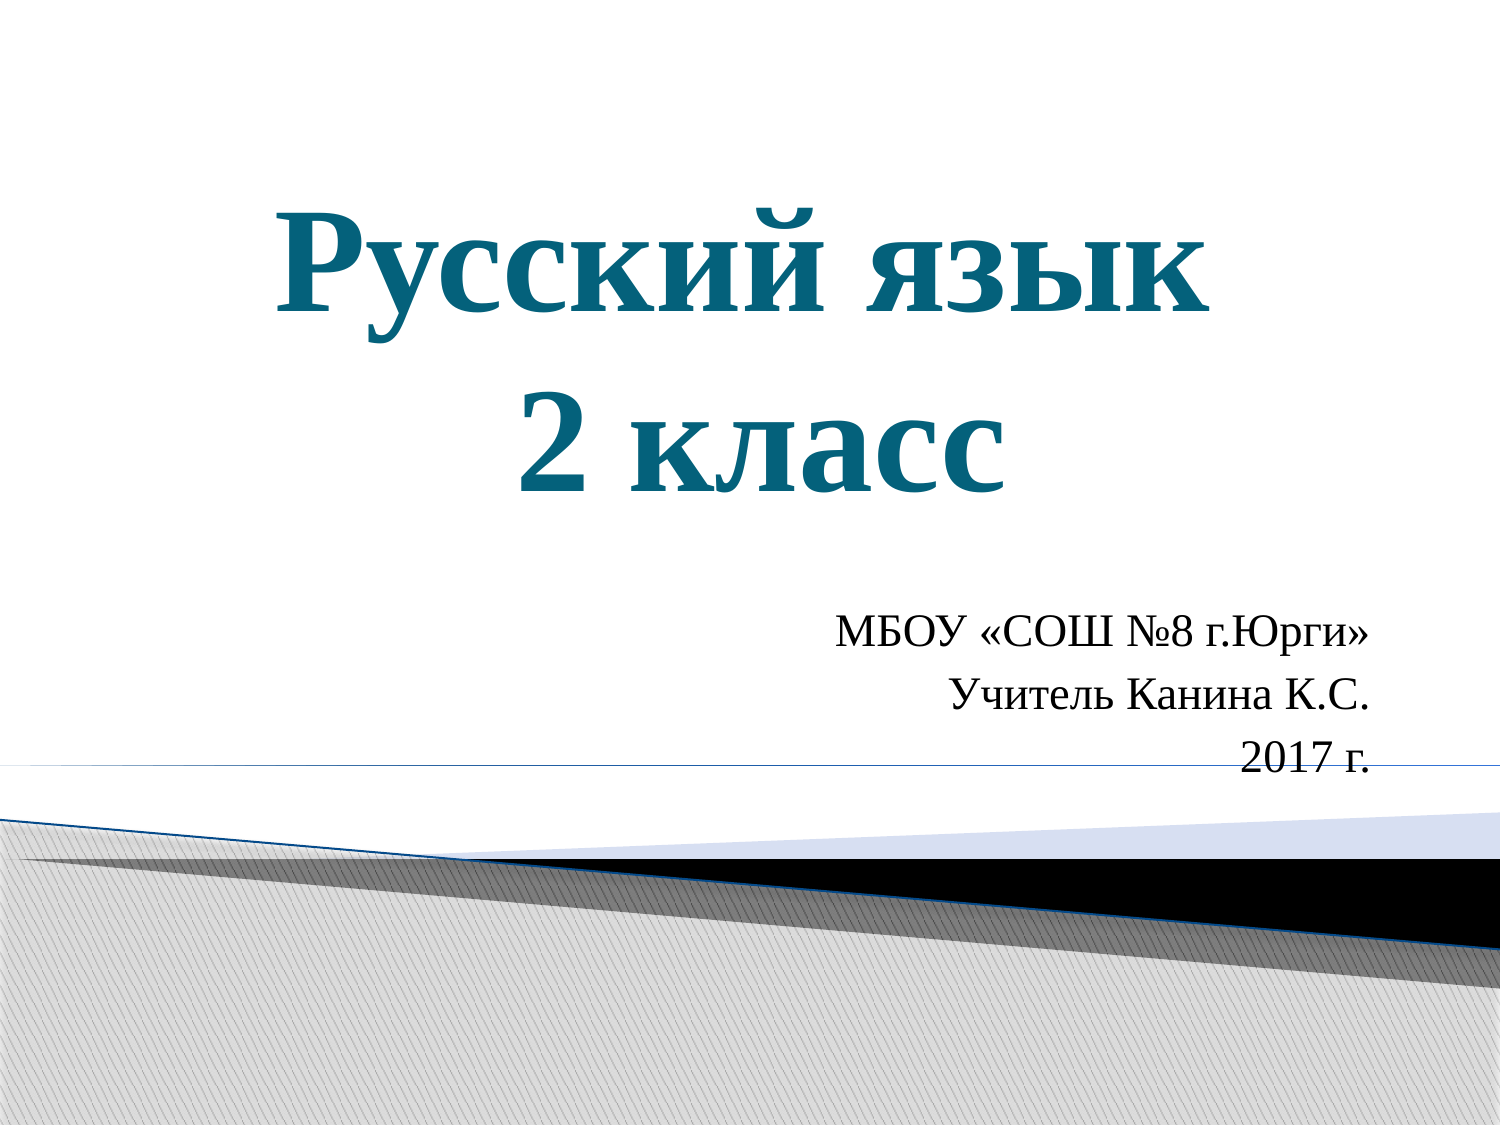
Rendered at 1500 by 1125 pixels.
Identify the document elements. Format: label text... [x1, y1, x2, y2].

picture [5, 859, 1500, 989]
title Русский язык 2 класс [123, 149, 1399, 529]
subtitle МБОУ «СОШ №8 г.Юрги» Учитель Канина К.С. 2017 г. [112, 592, 1388, 790]
